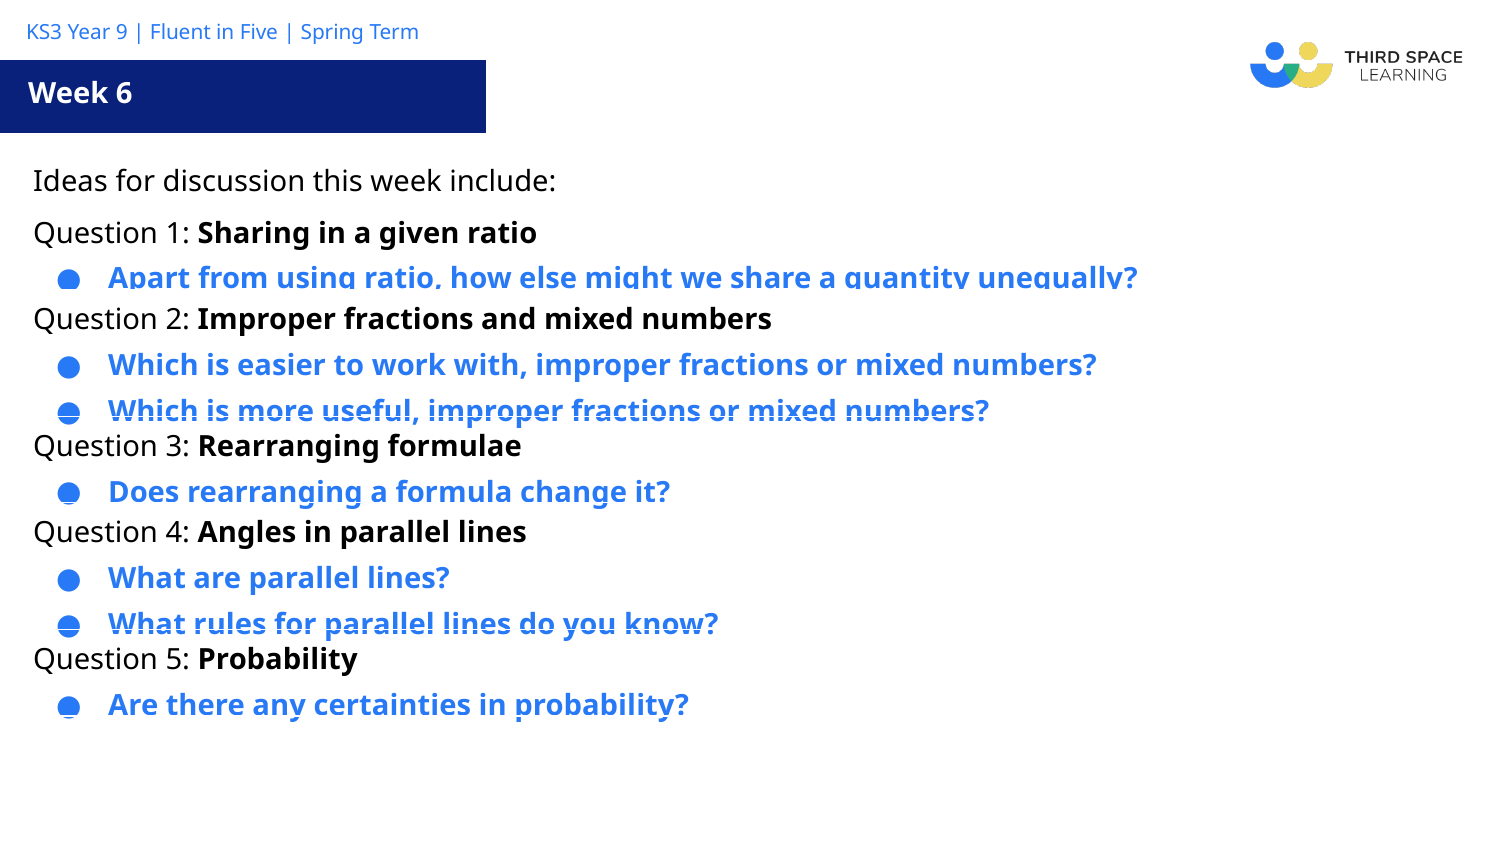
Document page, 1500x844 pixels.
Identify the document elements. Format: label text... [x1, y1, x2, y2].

table_cell Question 5: Probability Are there any certainties in probability? [29, 630, 1480, 715]
table_header Ideas for discussion this week include: [29, 137, 1480, 202]
table_cell Question 2: Improper fractions and mixed numbers Which is easier to work with, improper fractions or mixed numbers? Which is more useful, improper fractions or mixed numbers? [29, 290, 1480, 416]
table_cell Question 3: Rearranging formulae Does rearranging a formula change it? [29, 417, 1480, 502]
table_cell Question 4: Angles in parallel lines What are parallel lines? What rules for parallel lines do you know? [29, 503, 1480, 629]
text_box Week 6 [13, 59, 383, 125]
table_cell Question 1: Sharing in a given ratio Apart from using ratio, how else might we share a quantity unequally? [29, 204, 1480, 289]
picture [1250, 33, 1465, 99]
